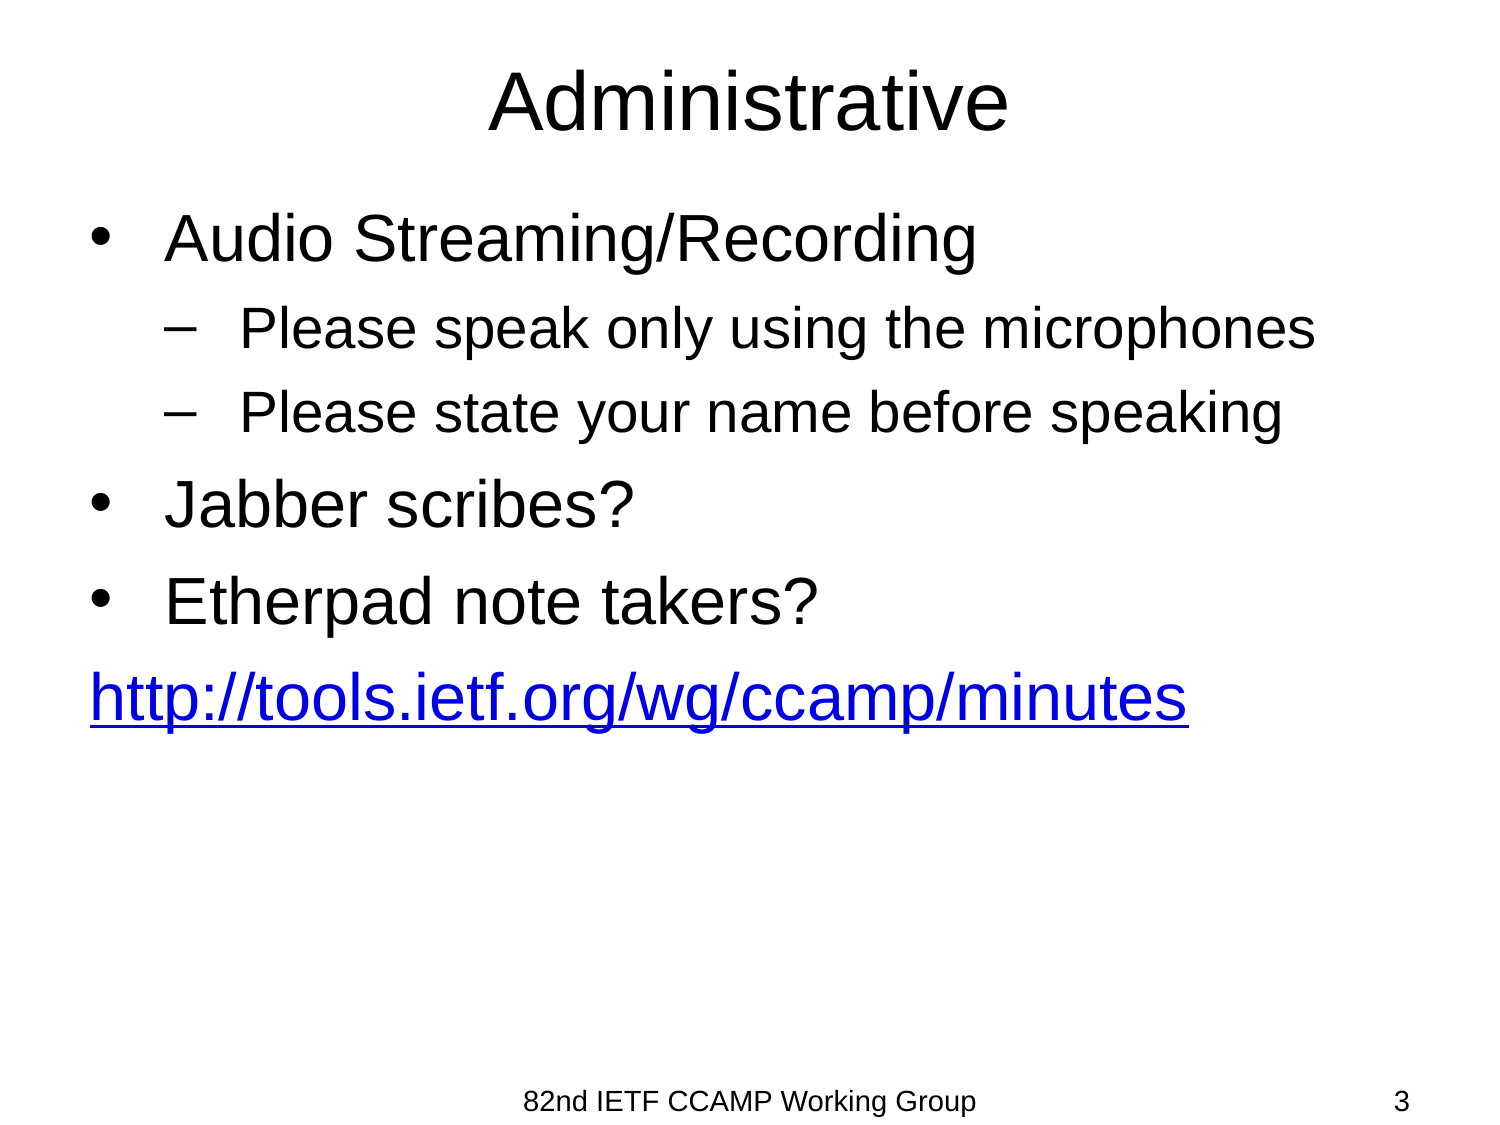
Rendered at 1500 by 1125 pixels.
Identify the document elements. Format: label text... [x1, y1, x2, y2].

text_box 3 [1075, 1074, 1425, 1125]
list Audio Streaming/Recording Please speak only using the microphones Please state your name before speaking Jabber scribes? Etherpad note takers? http://tools.ietf.org/wg/ccamp/minutes [75, 187, 1425, 1071]
text_box 82nd IETF CCAMP Working Group [431, 1074, 1069, 1125]
title Administrative [75, 7, 1425, 187]
